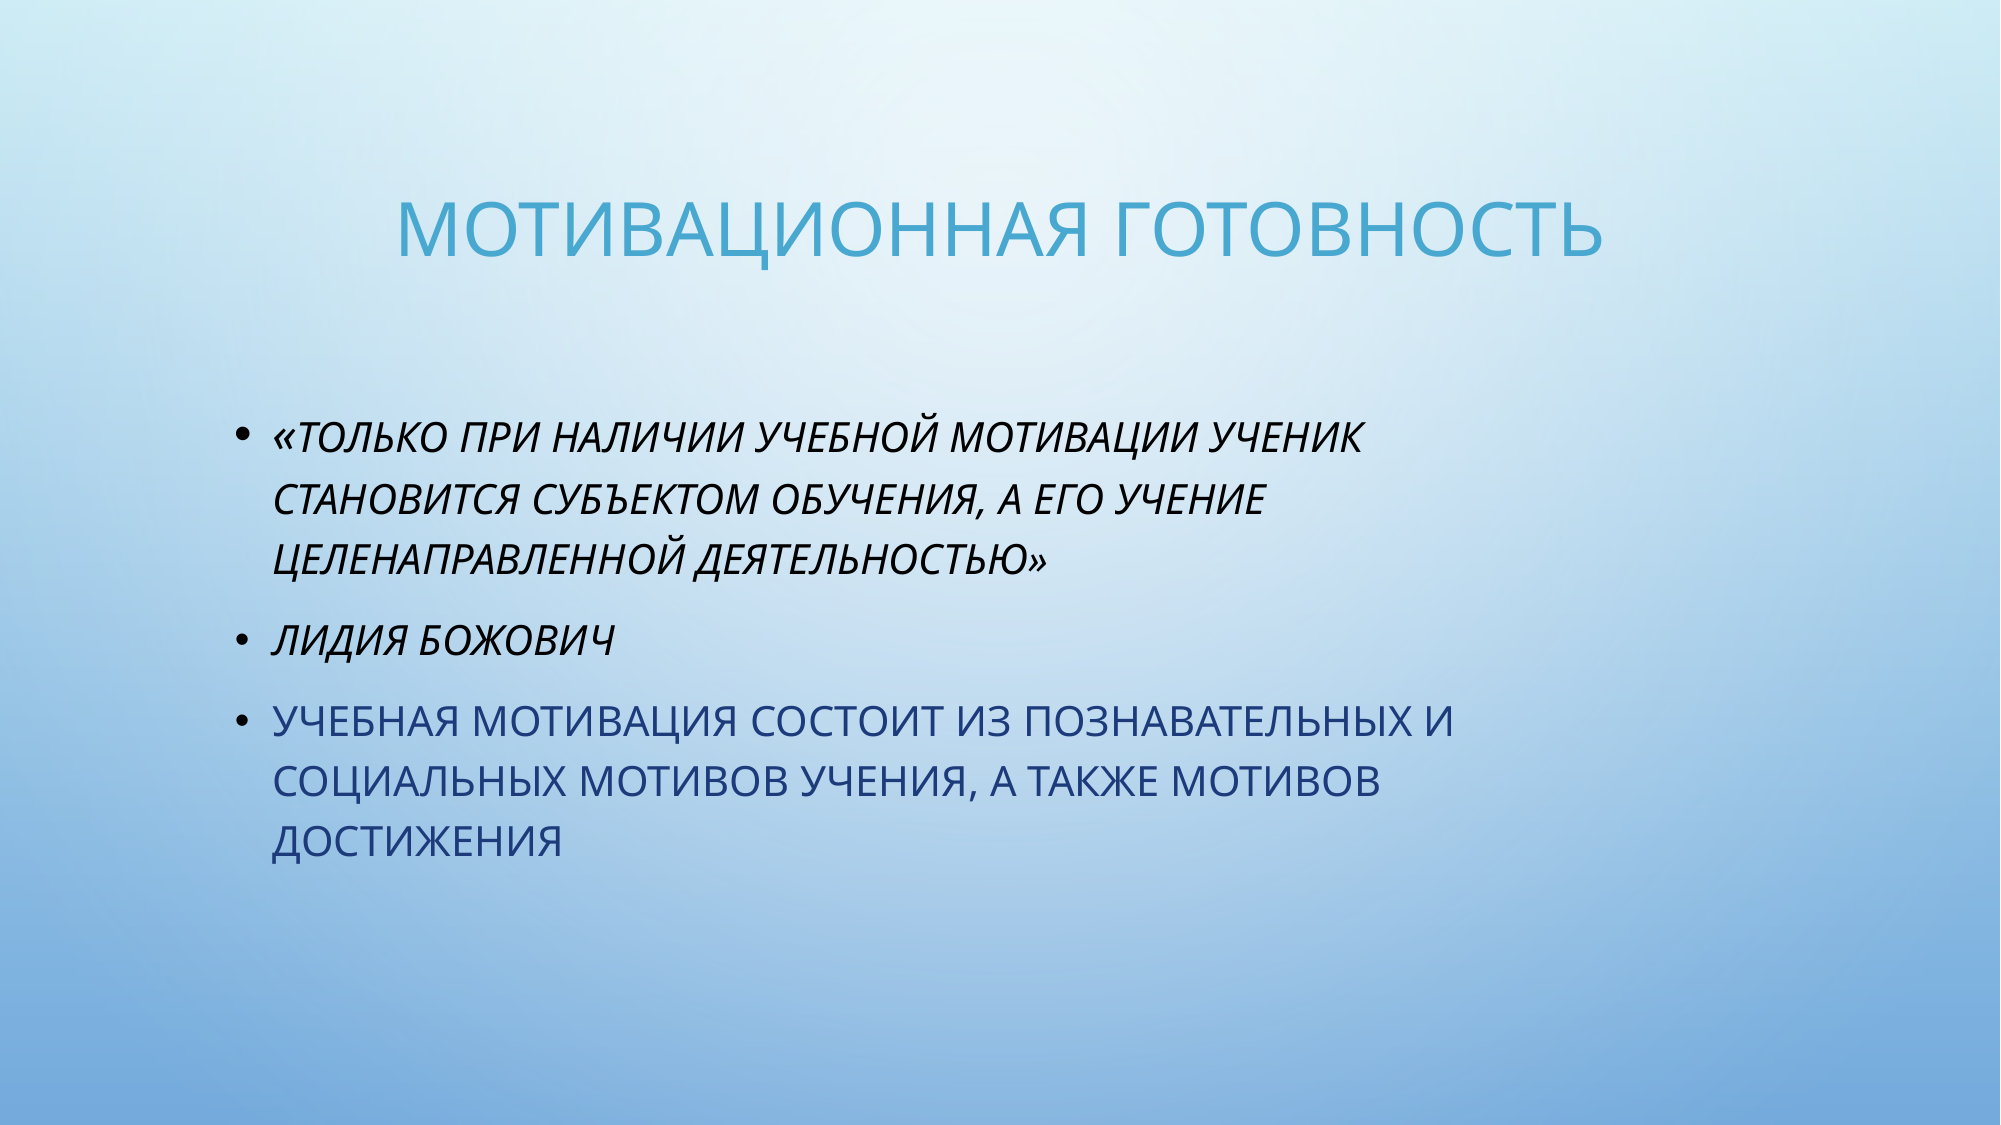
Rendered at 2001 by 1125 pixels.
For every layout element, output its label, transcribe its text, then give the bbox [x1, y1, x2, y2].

list «Только при наличии учебной мотивации ученик становится субъектом обучения, а его учение целенаправленной деятельностью» Лидия Божович Учебная мотивация состоит из познавательных и социальных мотивов учения, а также мотивов достижения [219, 383, 1623, 963]
title Мотивационная готовность [149, 101, 1851, 364]
